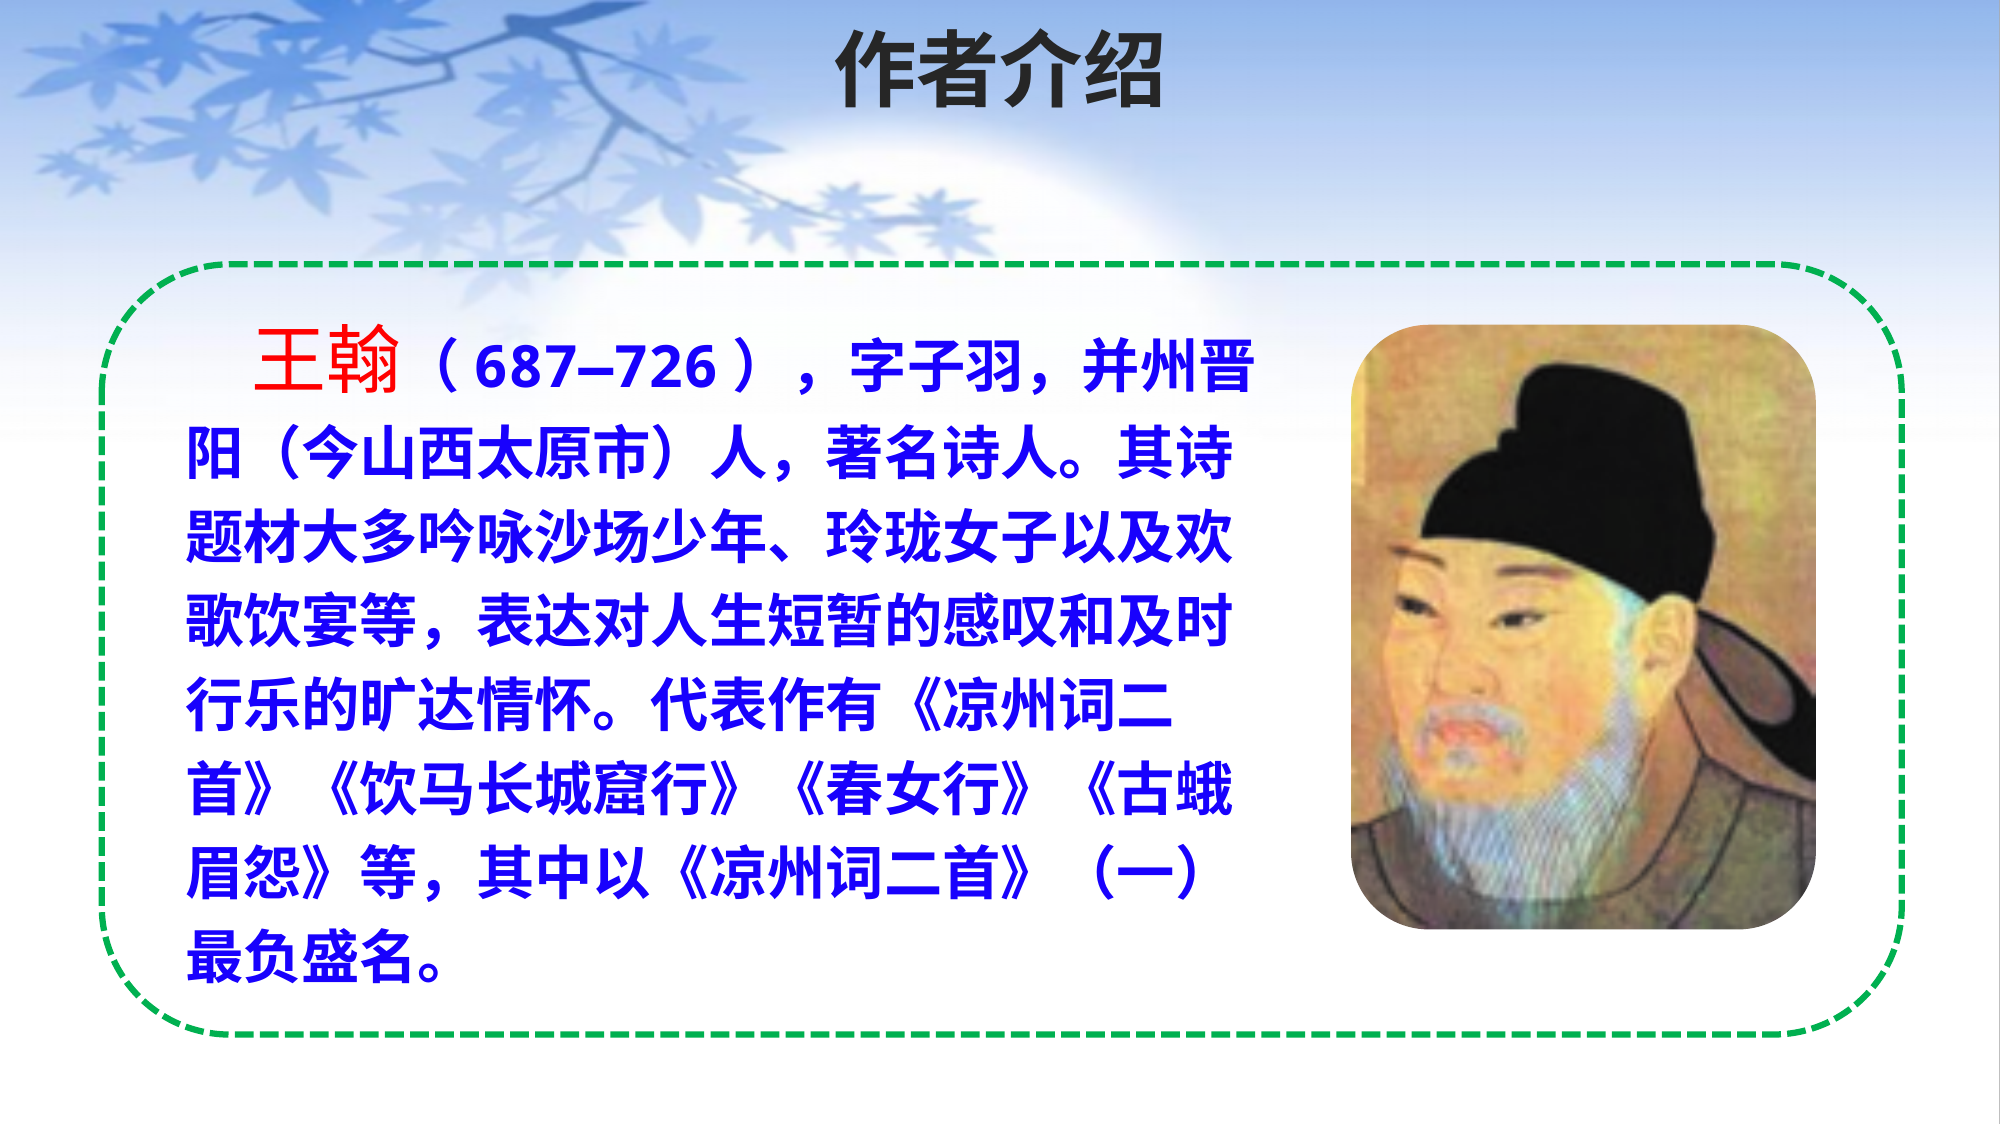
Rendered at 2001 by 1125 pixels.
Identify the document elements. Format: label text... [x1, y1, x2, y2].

picture [0, 0, 2001, 1125]
title 作者介绍 [137, 0, 1863, 135]
text_box [100, 263, 1903, 1036]
